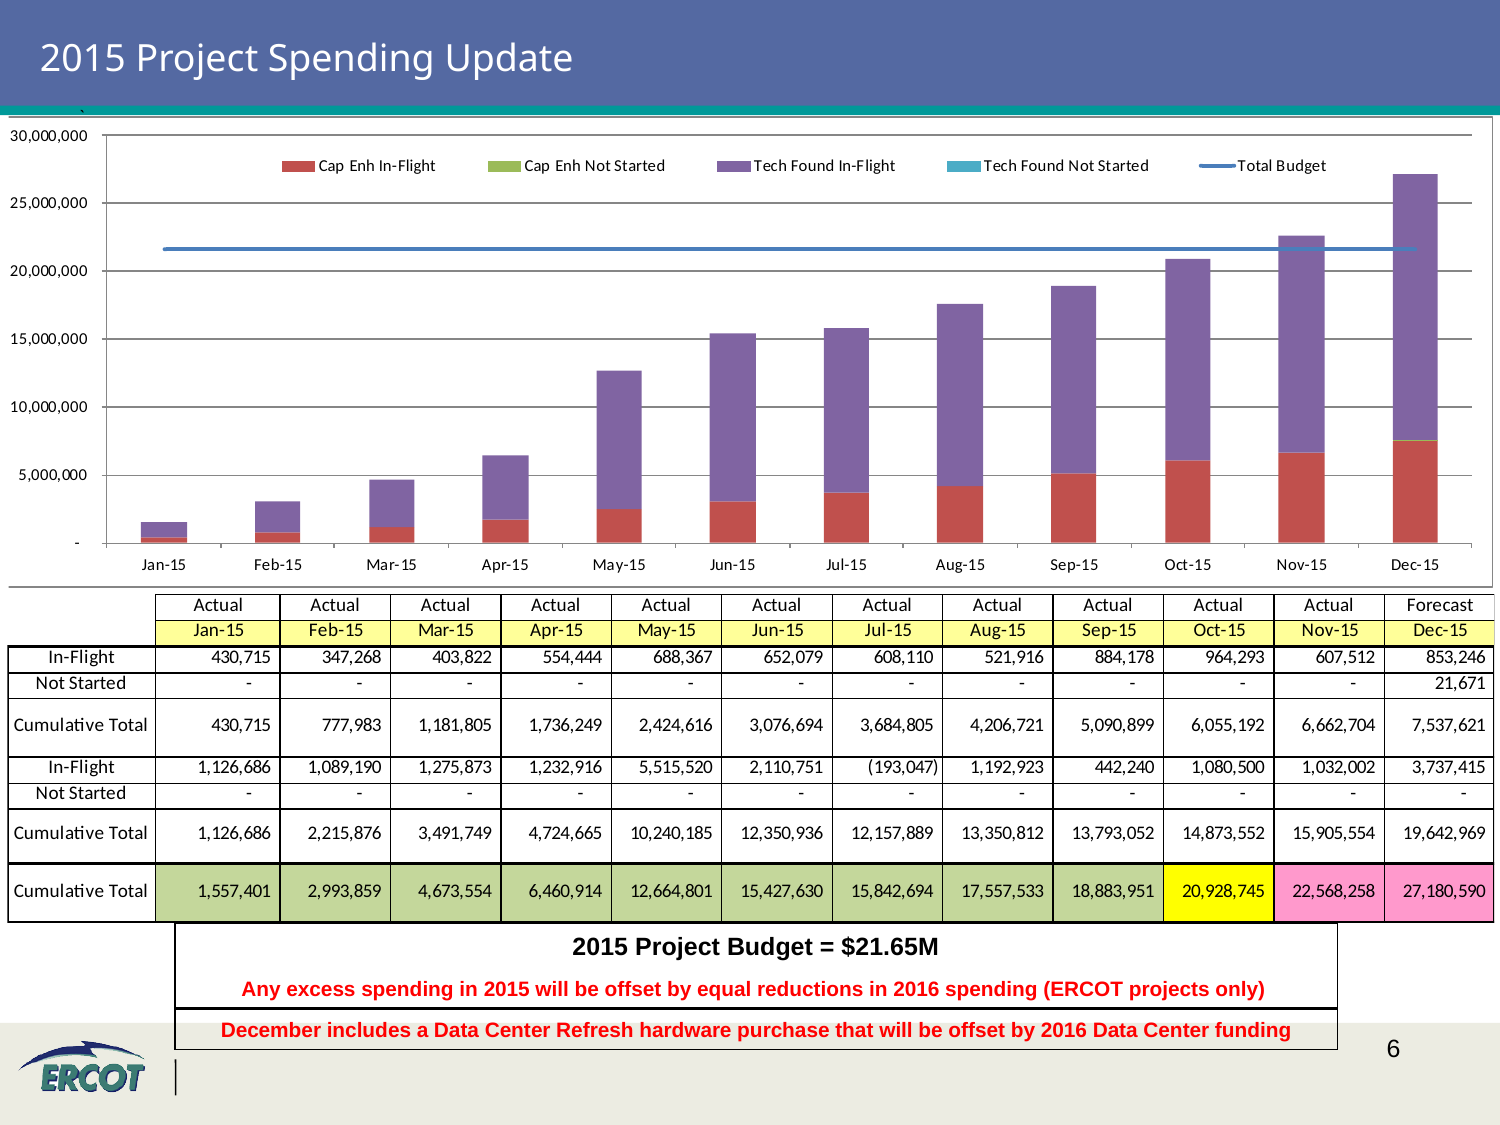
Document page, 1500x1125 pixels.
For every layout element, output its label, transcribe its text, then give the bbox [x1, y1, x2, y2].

text_box 2015 Project Budget = $21.65M Any excess spending in 2015 will be offset by equal reductions in 2016 spending (ERCOT projects only) [174, 933, 1338, 1009]
picture [10, 1031, 151, 1111]
picture [6, 105, 1496, 925]
title 2015 Project Spending Update [24, 0, 1350, 104]
text_box December includes a Data Center Refresh hardware purchase that will be offset by 2016 Data Center funding [174, 1009, 1338, 1050]
